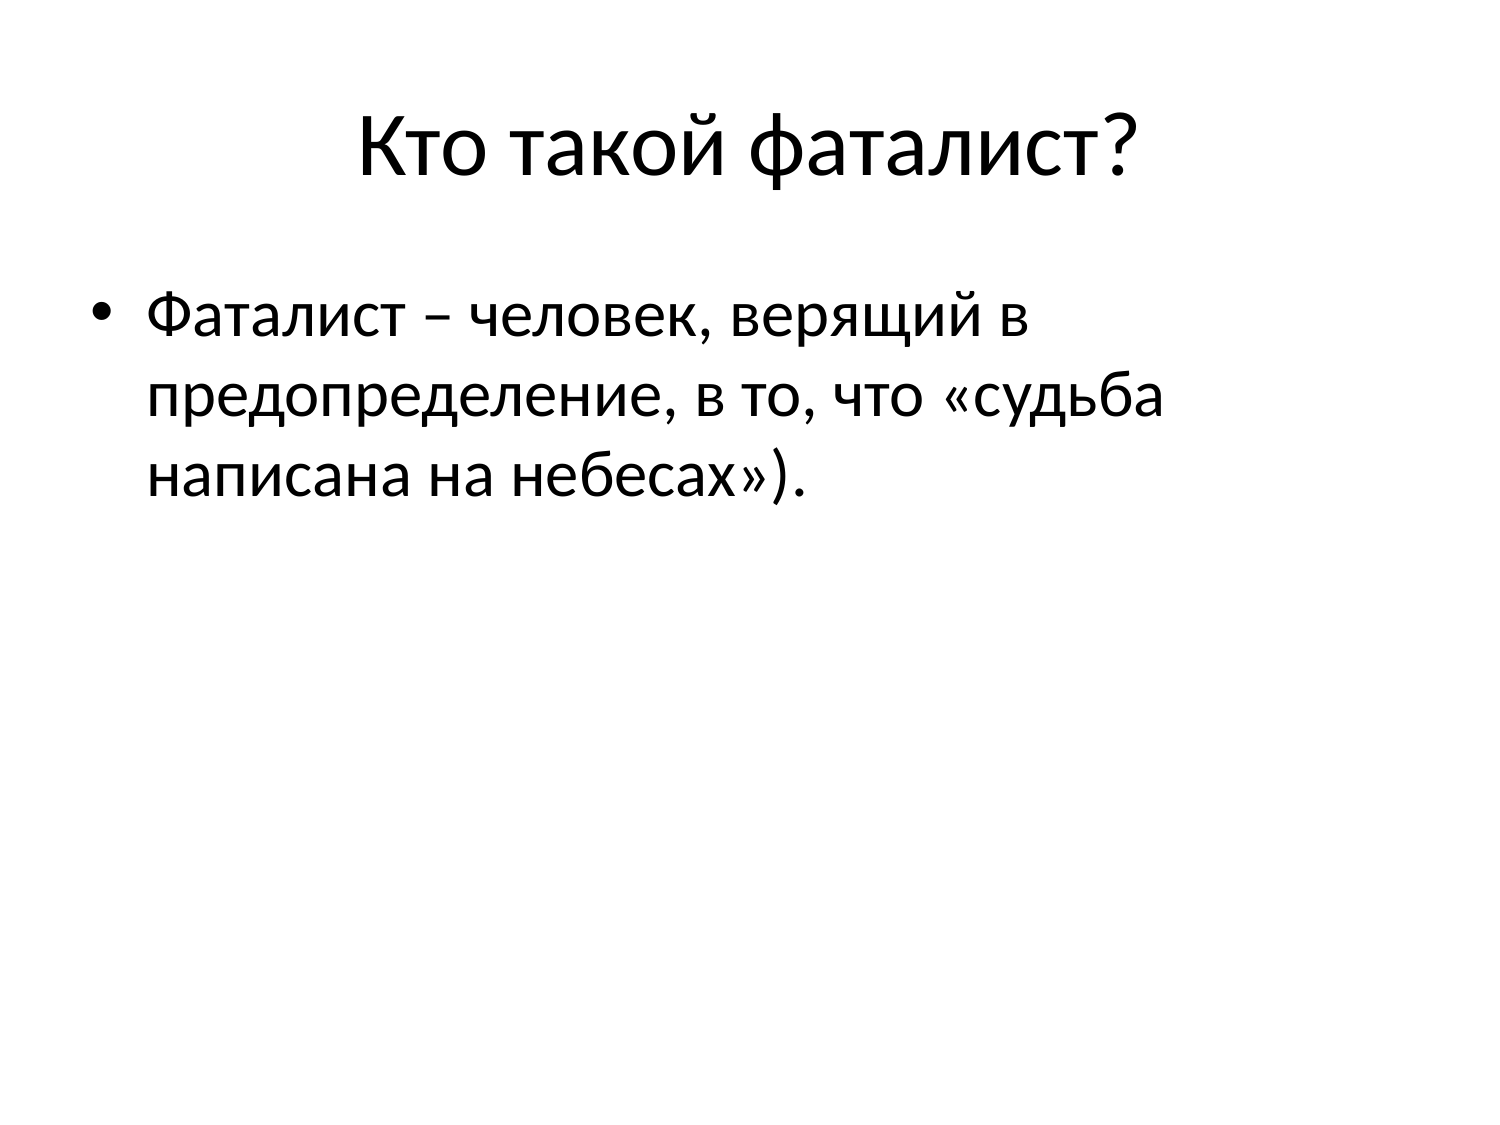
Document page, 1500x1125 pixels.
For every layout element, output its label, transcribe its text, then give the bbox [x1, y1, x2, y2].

title Кто такой фаталист? [75, 45, 1425, 233]
list Фаталист – человек, верящий в предопределение, в то, что «судьба написана на небесах»). [75, 262, 1425, 1005]
